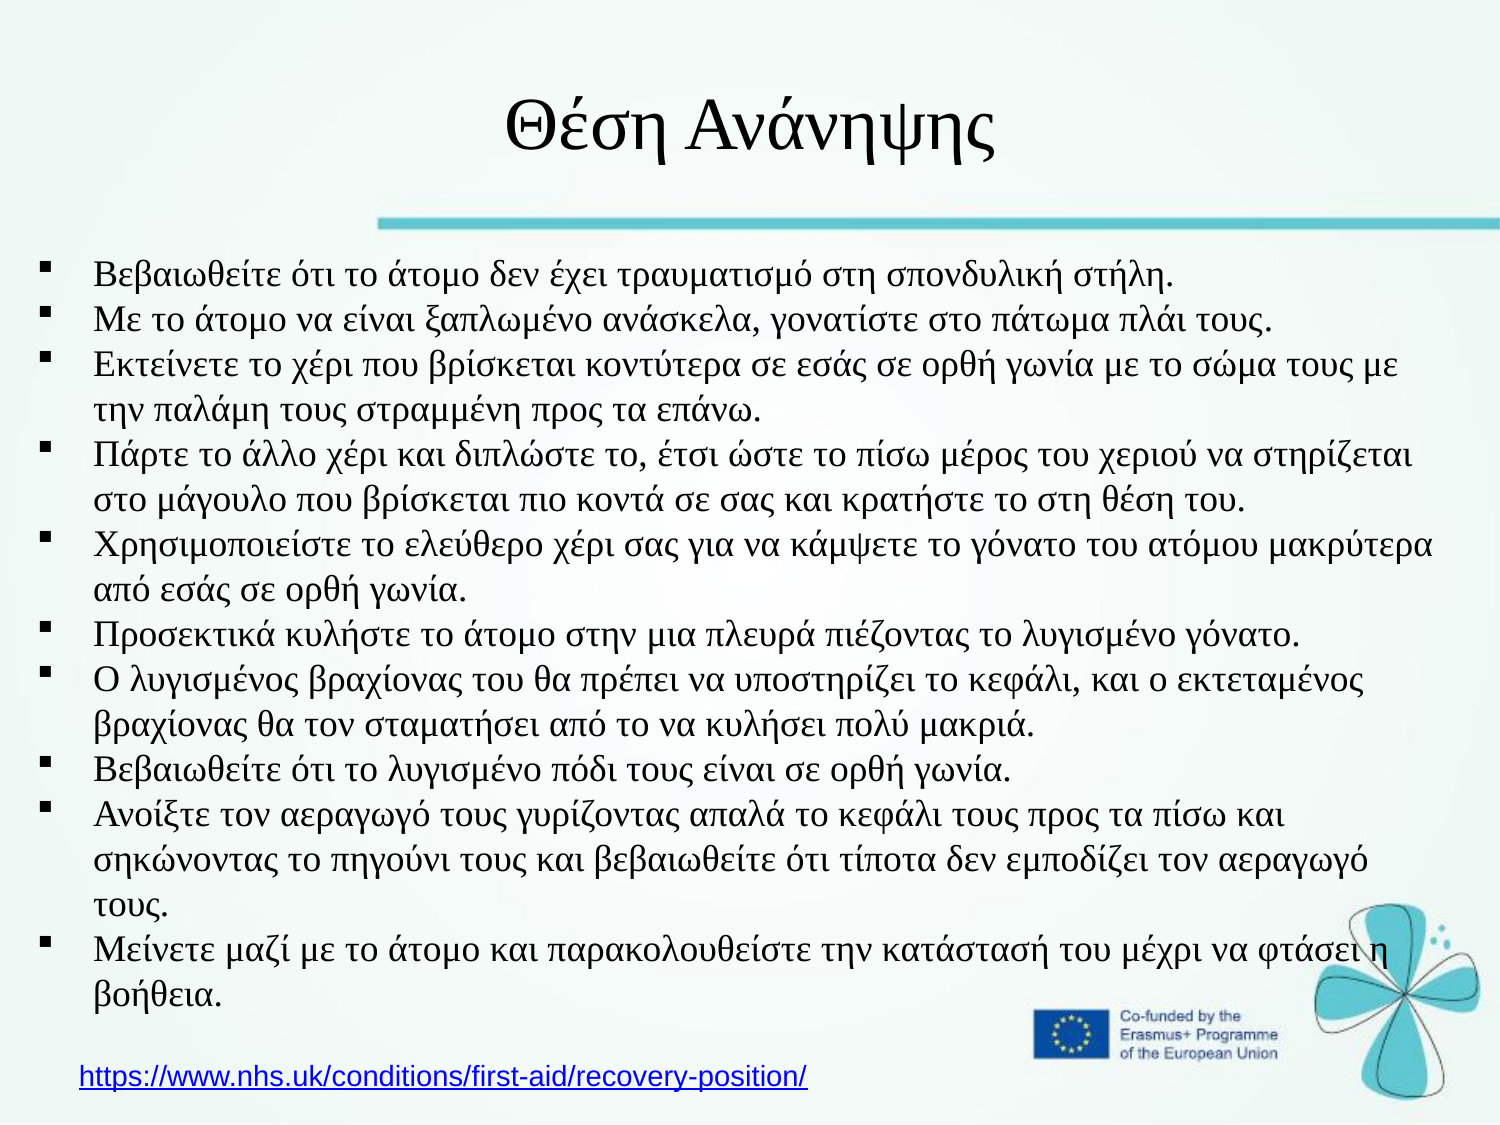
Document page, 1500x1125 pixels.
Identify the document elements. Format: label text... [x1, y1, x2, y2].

text_box https://www.nhs.uk/conditions/first-aid/recovery-position/ [64, 1049, 927, 1100]
text_box Θέση Ανάνηψης [346, 67, 1154, 173]
picture [0, 0, 1500, 1125]
text_box Βεβαιωθείτε ότι το άτομο δεν έχει τραυματισμό στη σπονδυλική στήλη. Με το άτομο να είναι ξαπλωμένο ανάσκελα, γονατίστε στο πάτωμα πλάι τους. Εκτείνετε το χέρι που βρίσκεται κοντύτερα σε εσάς σε ορθή γωνία με το σώμα τους με την παλάμη τους στραμμένη προς τα επάνω. Πάρτε το άλλο χέρι και διπλώστε το, έτσι ώστε το πίσω μέρος του χεριού να στηρίζεται στο μάγουλο που βρίσκεται πιο κοντά σε σας και κρατήστε το στη θέση του. Χρησιμοποιείστε το ελεύθερο χέρι σας για να κάμψετε το γόνατο του ατόμου μακρύτερα από εσάς σε ορθή γωνία. Προσεκτικά κυλήστε το άτομο στην μια πλευρά πιέζοντας το λυγισμένο γόνατο. Ο λυγισμένος βραχίονας του θα πρέπει να υποστηρίζει το κεφάλι, και ο εκτεταμένος βραχίονας θα τον σταματήσει από το να κυλήσει πολύ μακριά. Βεβαιωθείτε ότι το λυγισμένο πόδι τους είναι σε ορθή γωνία. Ανοίξτε τον αεραγωγό τους γυρίζοντας απαλά το κεφάλι τους προς τα πίσω και σηκώνοντας το πηγούνι τους και βεβαιωθείτε ότι τίποτα δεν εμποδίζει τον αεραγωγό τους. Μείνετε μαζί με το άτομο και παρακολουθείστε την κατάστασή του μέχρι να φτάσει η βοήθεια. [21, 241, 1462, 1022]
